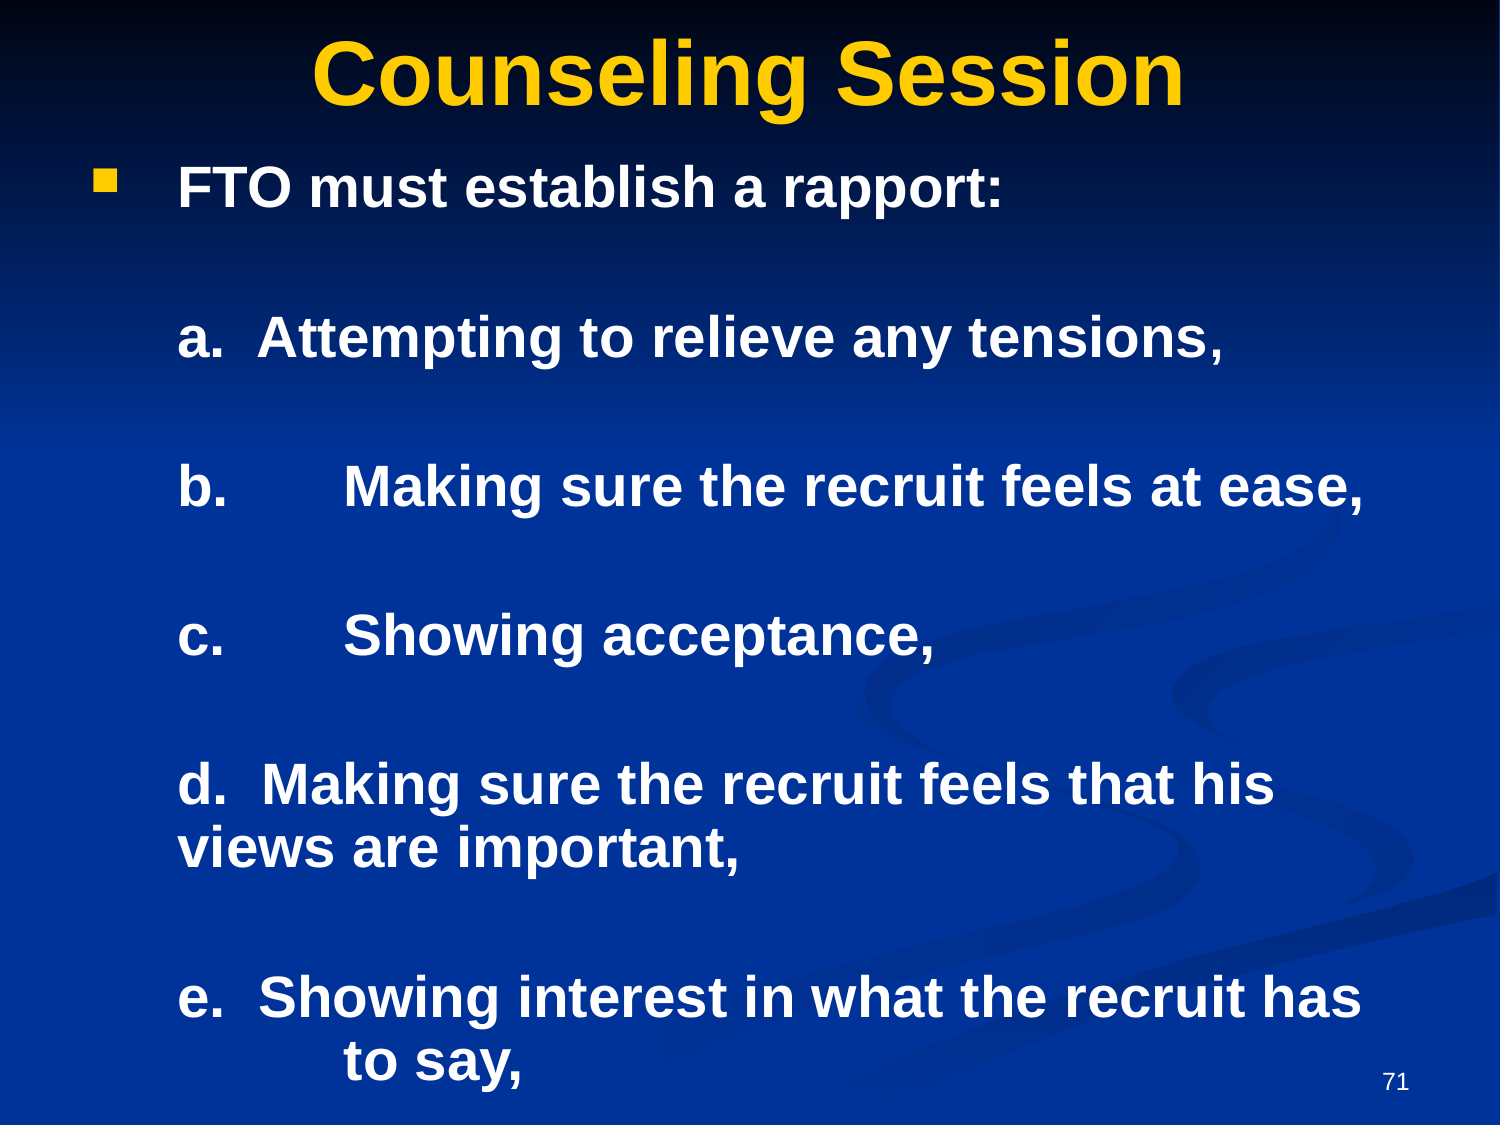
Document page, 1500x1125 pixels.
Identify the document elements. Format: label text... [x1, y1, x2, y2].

title Counseling Session [74, 0, 1426, 138]
list FTO must establish a rapport: a. Attempting to relieve any tensions, b. Making sure the recruit feels at ease, c. Showing acceptance, d. Making sure the recruit feels that his views are important, e. Showing interest in what the recruit has to say, [74, 149, 1426, 1125]
